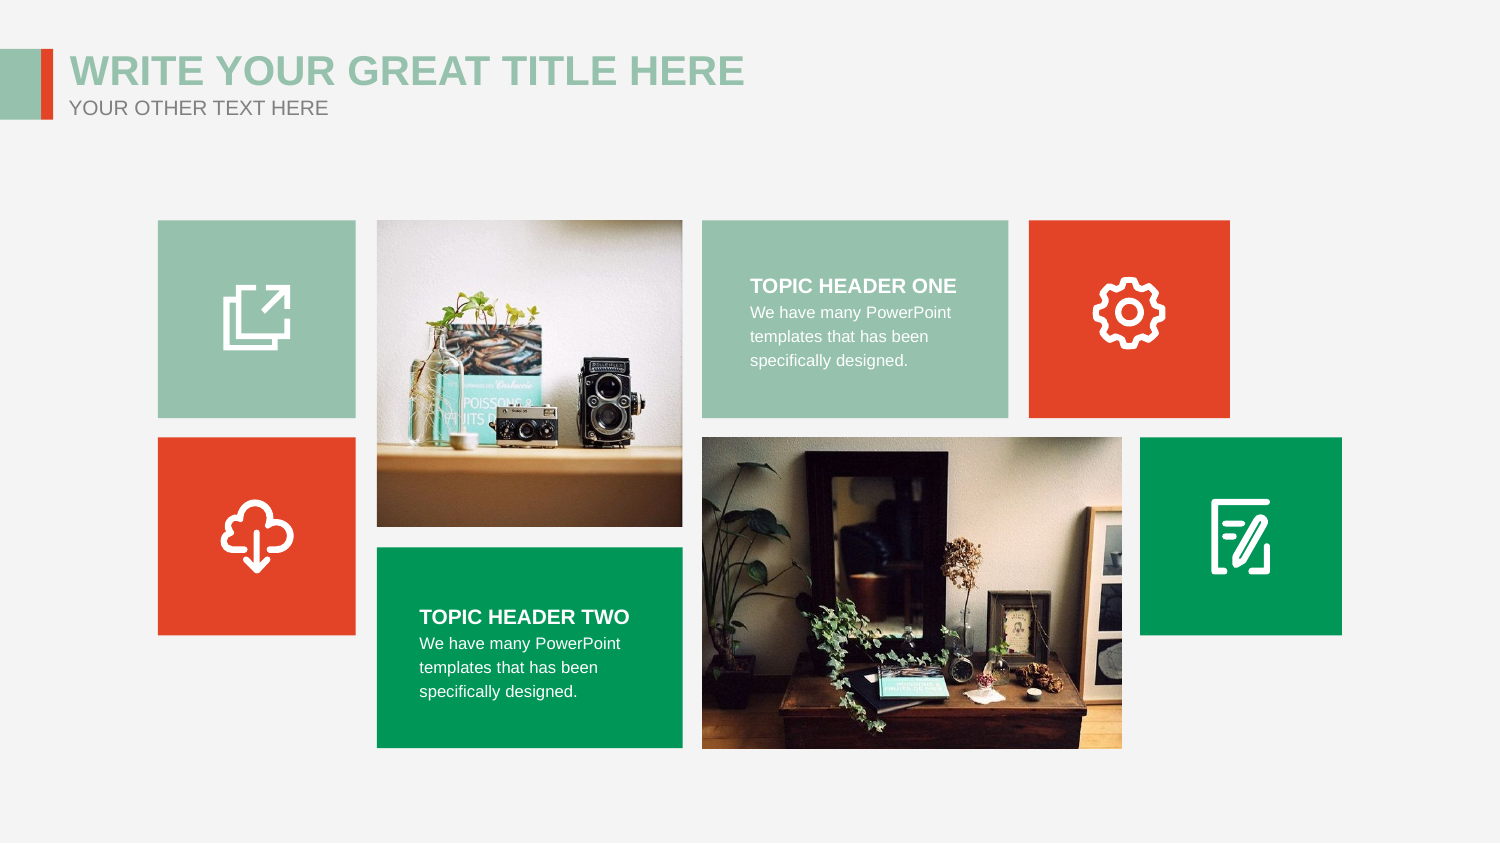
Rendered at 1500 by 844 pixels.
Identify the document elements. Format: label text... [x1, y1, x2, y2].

text_box [376, 220, 683, 527]
text_box [157, 220, 356, 419]
text_box [702, 437, 1122, 749]
text_box WRITE YOUR GREAT TITLE HERE [55, 36, 761, 102]
text_box [1028, 220, 1230, 419]
text_box [1140, 437, 1342, 636]
text_box TOPIC HEADER ONE We have many PowerPoint templates that has been specifically designed. [750, 268, 975, 370]
text_box [376, 547, 683, 749]
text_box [220, 499, 294, 574]
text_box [1092, 276, 1166, 350]
text_box [702, 220, 1009, 419]
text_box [0, 48, 54, 120]
text_box TOPIC HEADER TWO We have many PowerPoint templates that has been specifically designed. [419, 598, 644, 701]
text_box [157, 437, 356, 636]
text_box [1211, 498, 1271, 575]
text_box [223, 284, 291, 351]
text_box YOUR OTHER TEXT HERE [54, 86, 344, 127]
